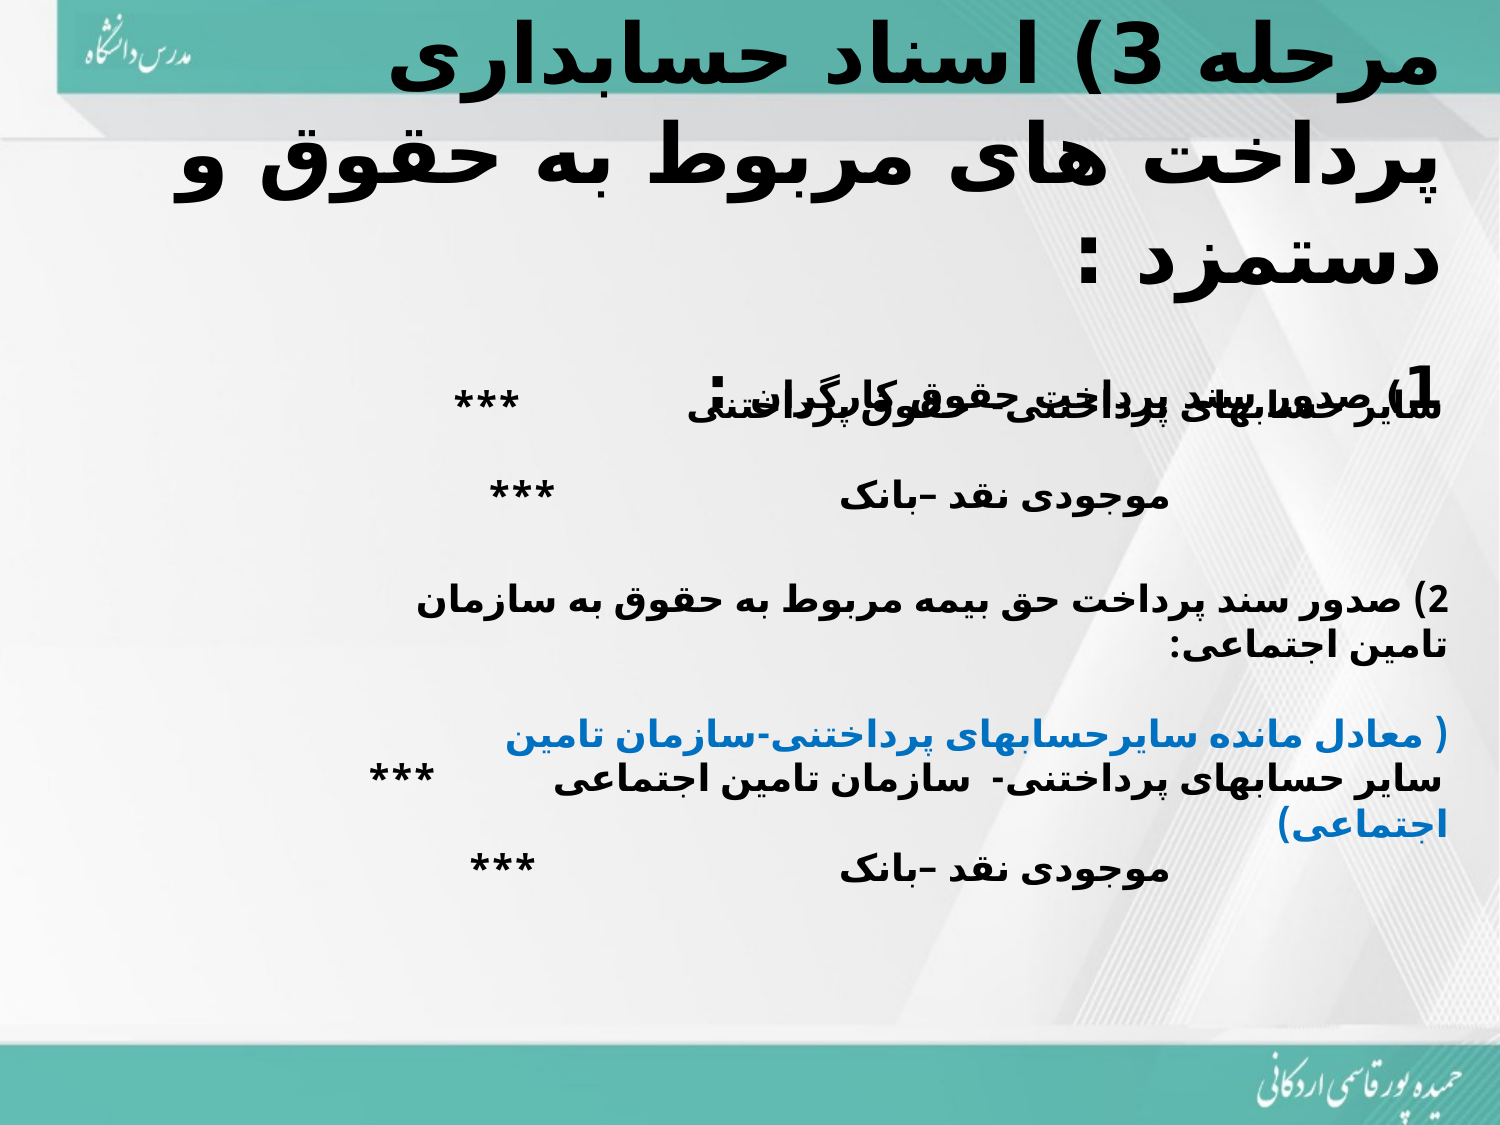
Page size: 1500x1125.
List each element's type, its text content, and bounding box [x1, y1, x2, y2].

text_box سایر حسابهای پرداختنی- حقوق پرداختنی *** موجودی نقد –بانک *** [375, 373, 1459, 477]
text_box 2) صدور سند پرداخت حق بیمه مربوط به حقوق به سازمان تامین اجتماعی: ( معادل مانده سایرحسابهای پرداختنی-سازمان تامین اجتماعی) [375, 477, 1464, 853]
text_box مرحله 3) اسناد حسابداری پرداخت های مربوط به حقوق و دستمزد : 1) صدور سند پرداخت حقوق کارگران : [112, 0, 1459, 428]
picture [0, 0, 1500, 1125]
text_box سایر حسابهای پرداختنی- سازمان تامین اجتماعی *** موجودی نقد –بانک *** [206, 701, 1459, 896]
